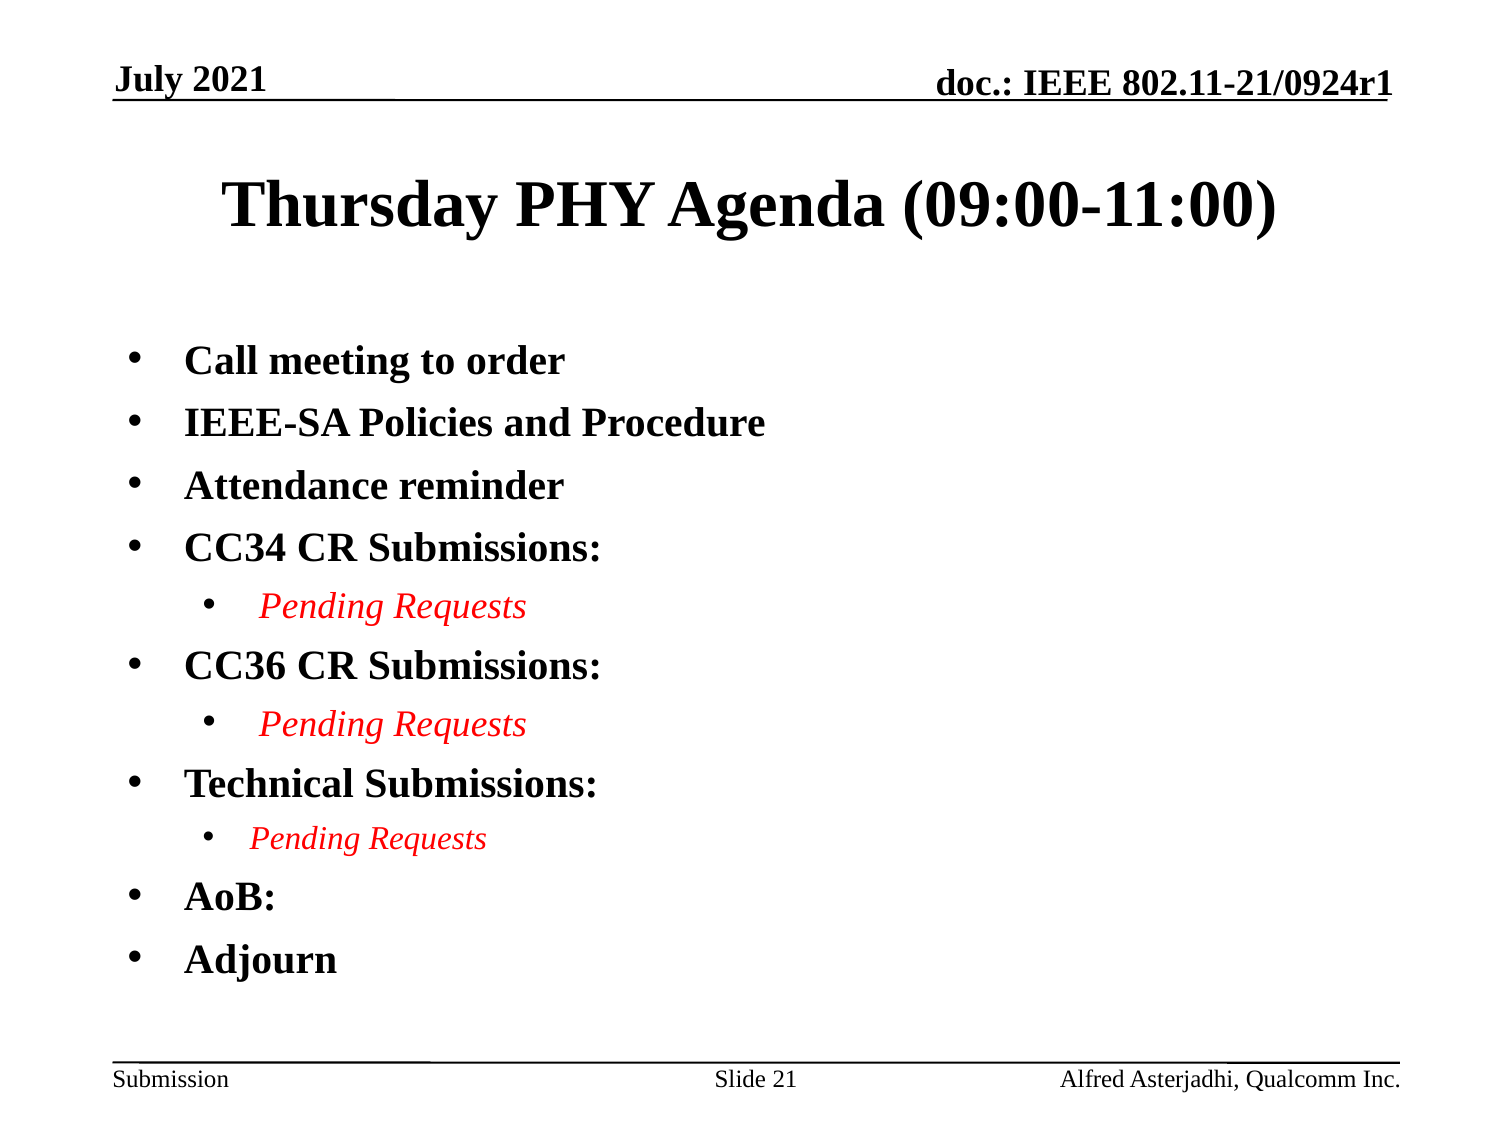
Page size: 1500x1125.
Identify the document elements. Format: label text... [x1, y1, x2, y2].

slide_number Slide 21 [712, 1061, 800, 1123]
title Thursday PHY Agenda (09:00-11:00) [112, 112, 1388, 288]
list Call meeting to order IEEE-SA Policies and Procedure Attendance reminder CC34 CR Submissions: Pending Requests CC36 CR Submissions: Pending Requests Technical Submissions: Pending Requests AoB: Adjourn [112, 324, 1388, 1000]
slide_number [114, 54, 423, 100]
footer Alfred Asterjadhi, Qualcomm Inc. [878, 1061, 1402, 1093]
